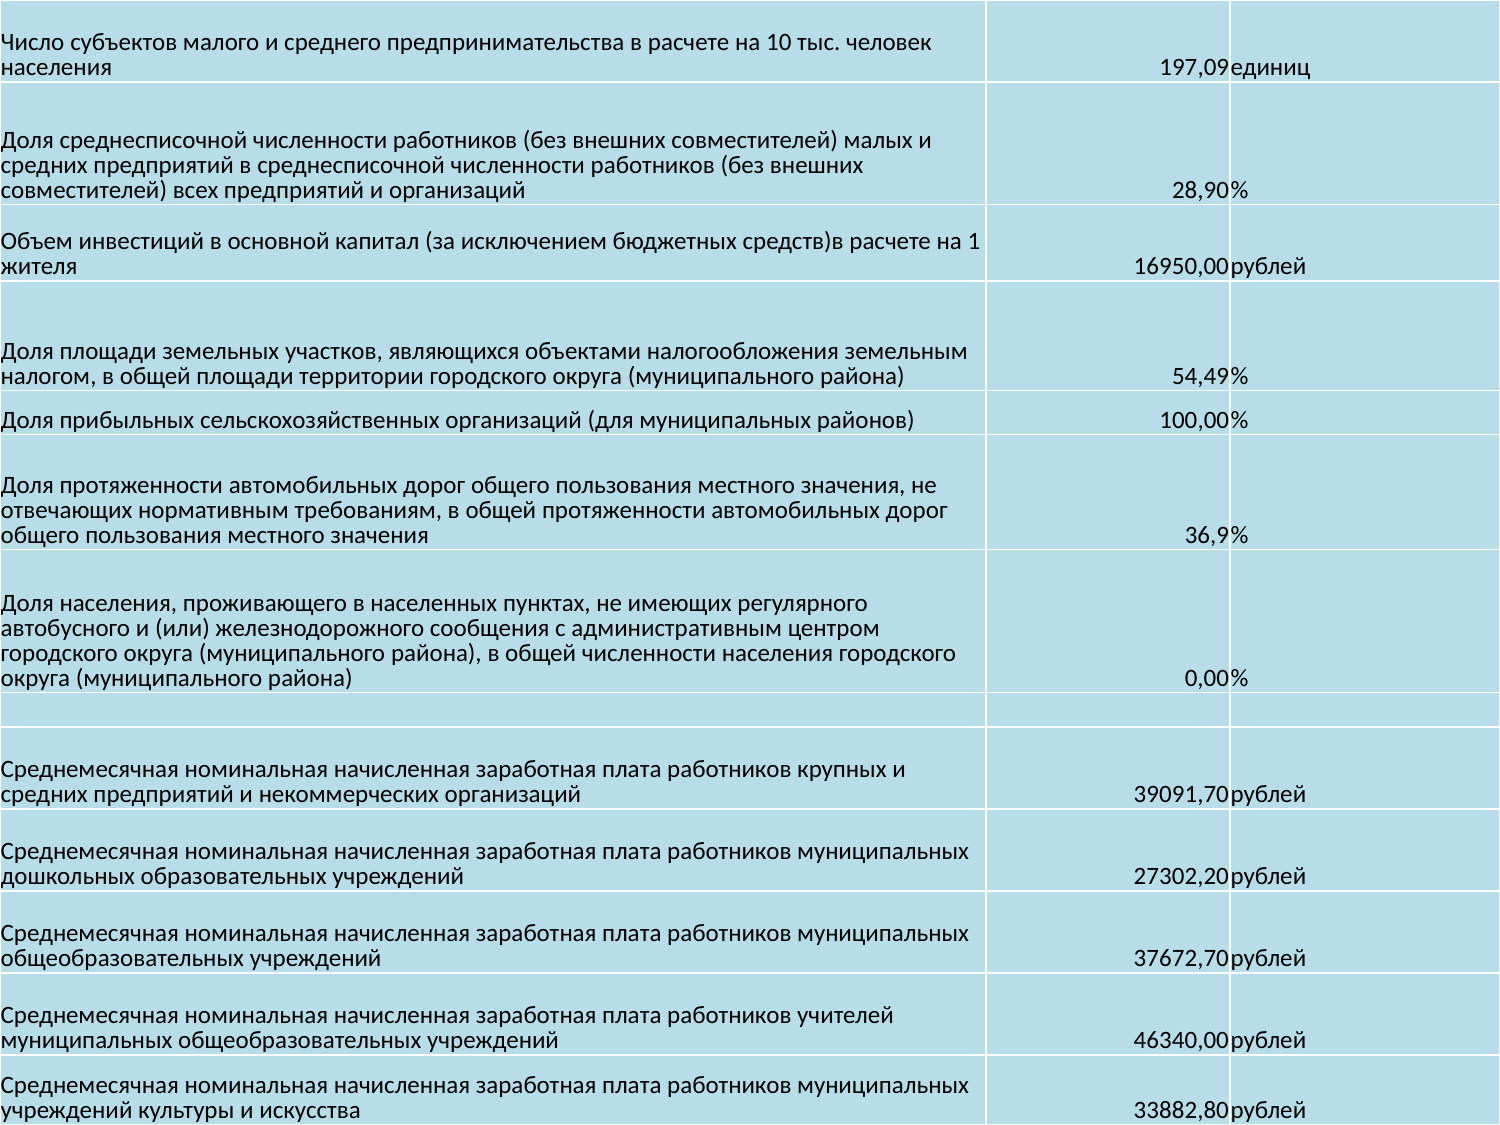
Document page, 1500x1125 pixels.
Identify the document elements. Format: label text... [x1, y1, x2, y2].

table_cell Среднемесячная номинальная начисленная заработная плата работников муниципальных общеобразовательных учреждений [1, 892, 985, 972]
table_cell рублей [1231, 974, 1499, 1054]
table_cell % [1231, 282, 1499, 390]
table_cell [1231, 693, 1499, 726]
table_cell рублей [1231, 1056, 1499, 1124]
table_cell % [1231, 435, 1499, 549]
table_cell Доля протяженности автомобильных дорог общего пользования местного значения, не отвечающих нормативным требованиям, в общей протяженности автомобильных дорог общего пользования местного значения [1, 435, 985, 549]
table_header Число субъектов малого и среднего предпринимательства в расчете на 10 тыс. человек населения [1, 1, 985, 81]
table_cell % [1231, 83, 1499, 204]
table_cell Доля прибыльных сельскохозяйственных организаций (для муниципальных районов) [1, 391, 985, 434]
table_cell рублей [1231, 892, 1499, 972]
table_cell 28,90 [987, 83, 1229, 204]
table_header единиц [1231, 1, 1499, 81]
table_cell Среднемесячная номинальная начисленная заработная плата работников крупных и средних предприятий и некоммерческих организаций [1, 728, 985, 808]
table_cell 0,00 [987, 550, 1229, 692]
table_cell % [1231, 391, 1499, 434]
table_cell 46340,00 [987, 974, 1229, 1054]
table_cell 54,49 [987, 282, 1229, 390]
table_header 197,09 [987, 1, 1229, 81]
table_cell Среднемесячная номинальная начисленная заработная плата работников учителей муниципальных общеобразовательных учреждений [1, 974, 985, 1054]
table_cell рублей [1231, 810, 1499, 890]
table_cell Доля площади земельных участков, являющихся объектами налогообложения земельным налогом, в общей площади территории городского округа (муниципального района) [1, 282, 985, 390]
table_cell [1, 693, 985, 726]
table_cell рублей [1231, 205, 1499, 280]
table_cell Среднемесячная номинальная начисленная заработная плата работников муниципальных учреждений культуры и искусства [1, 1056, 985, 1124]
table_cell 100,00 [987, 391, 1229, 434]
table_cell Доля среднесписочной численности работников (без внешних совместителей) малых и средних предприятий в среднесписочной численности работников (без внешних совместителей) всех предприятий и организаций [1, 83, 985, 204]
table_cell 33882,80 [987, 1056, 1229, 1124]
table_cell 37672,70 [987, 892, 1229, 972]
table_cell 39091,70 [987, 728, 1229, 808]
table_cell % [1231, 550, 1499, 692]
table_cell [987, 693, 1229, 726]
table_cell рублей [1231, 728, 1499, 808]
table_cell Доля населения, проживающего в населенных пунктах, не имеющих регулярного автобусного и (или) железнодорожного сообщения с административным центром городского округа (муниципального района), в общей численности населения городского округа (муниципального района) [1, 550, 985, 692]
table_cell Среднемесячная номинальная начисленная заработная плата работников муниципальных дошкольных образовательных учреждений [1, 810, 985, 890]
table_cell 36,9 [987, 435, 1229, 549]
table_cell 27302,20 [987, 810, 1229, 890]
table_cell 16950,00 [987, 205, 1229, 280]
table_cell Объем инвестиций в основной капитал (за исключением бюджетных средств)в расчете на 1 жителя [1, 205, 985, 280]
